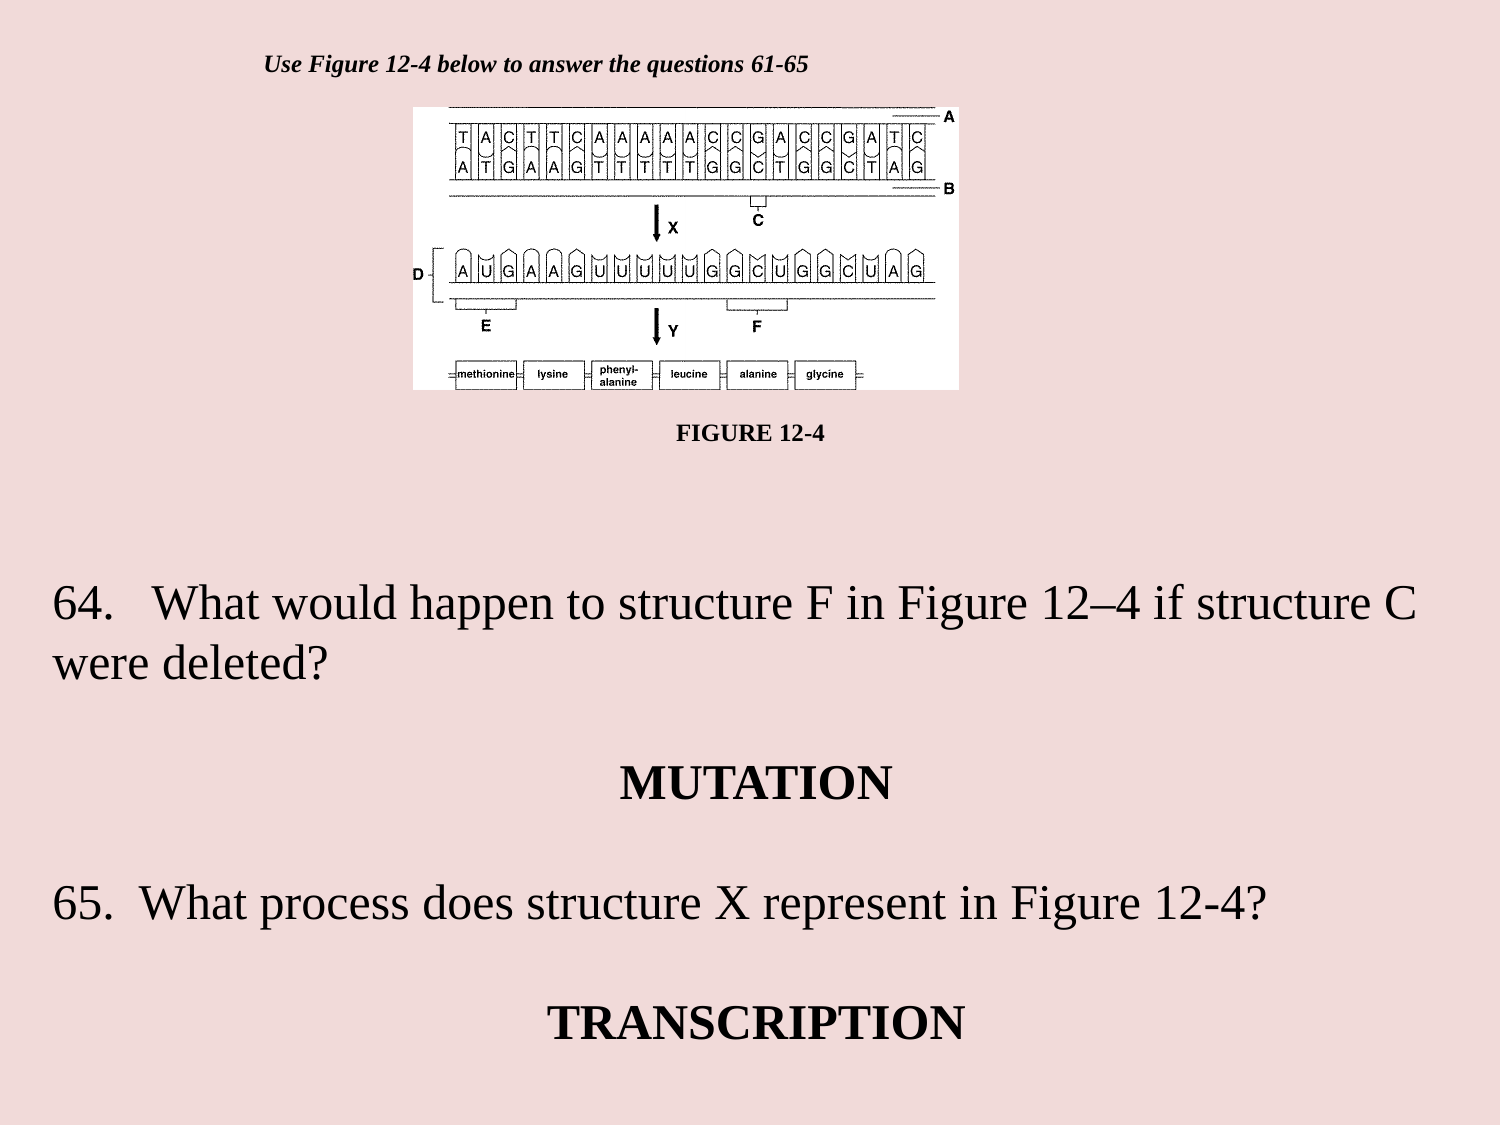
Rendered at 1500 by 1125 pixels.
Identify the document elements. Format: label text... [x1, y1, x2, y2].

text_box 64. What would happen to structure F in Figure 12–4 if structure C were deleted? MUTATION 65. What process does structure X represent in Figure 12-4? TRANSCRIPTION [37, 562, 1475, 1058]
picture [263, 49, 1237, 449]
